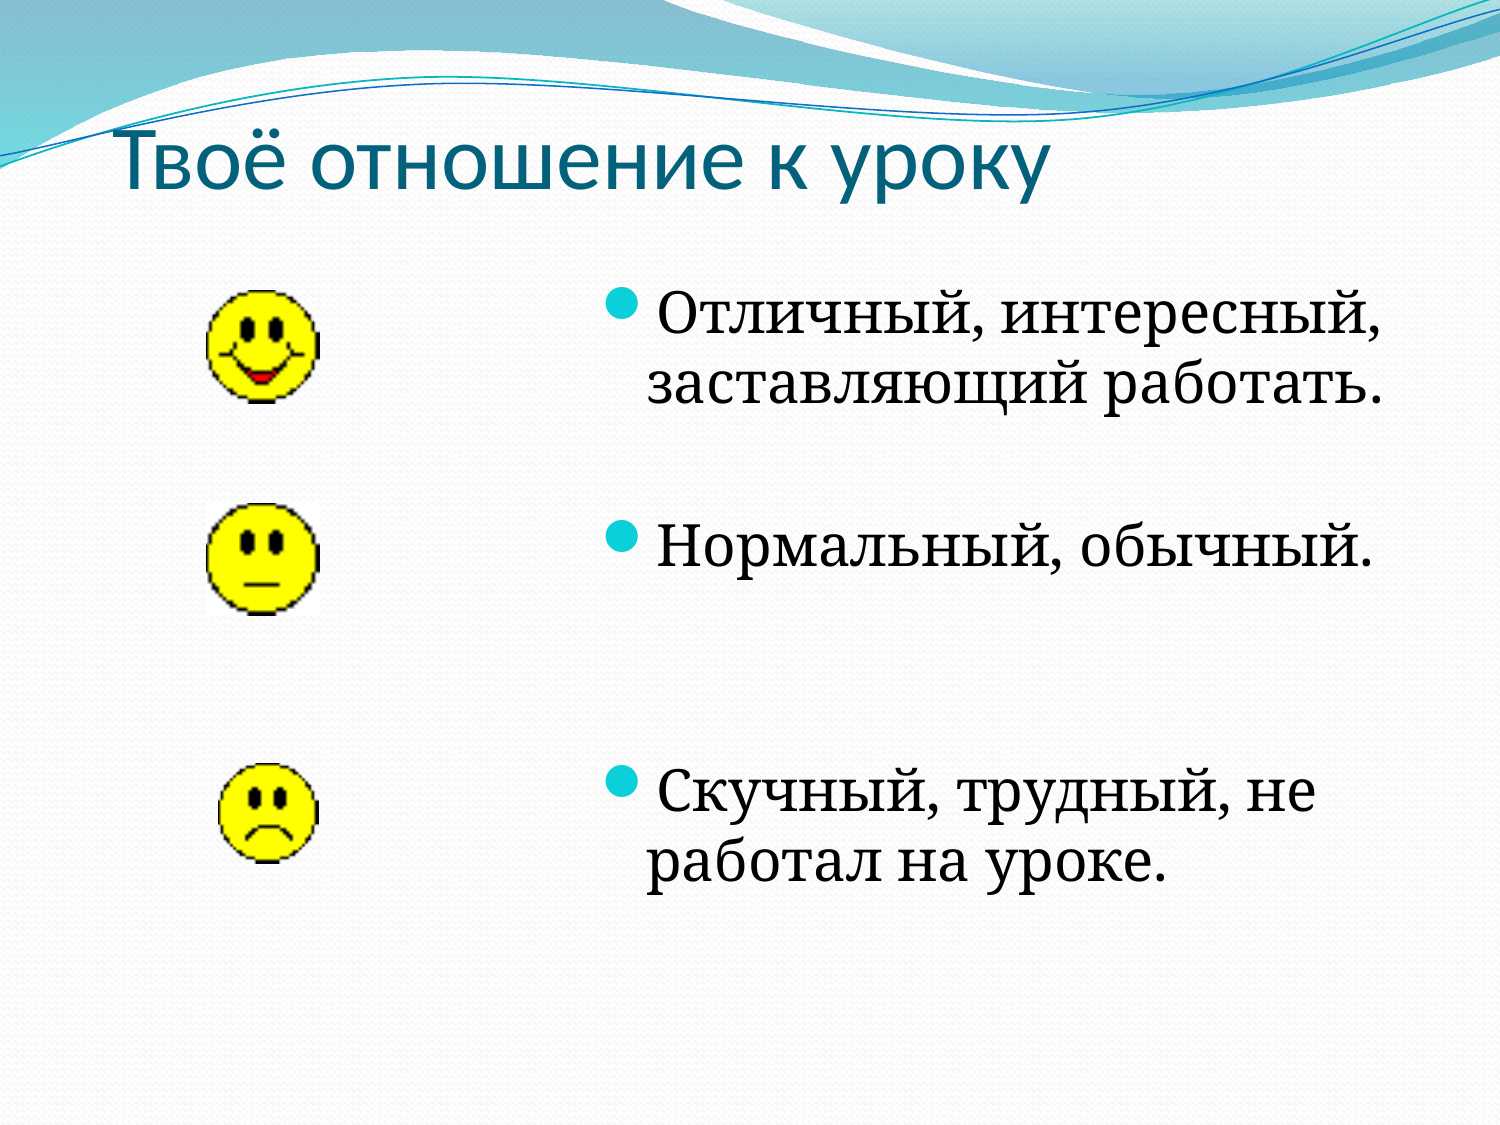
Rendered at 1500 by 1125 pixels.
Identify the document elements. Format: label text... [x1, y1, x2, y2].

list Отличный, интересный, заставляющий работать. Нормальный, обычный. Скучный, трудный, не работал на уроке. [586, 275, 1425, 1025]
picture [218, 763, 319, 864]
title Твоё отношение к уроку [112, 84, 1388, 209]
picture [206, 503, 320, 617]
picture [206, 290, 320, 404]
